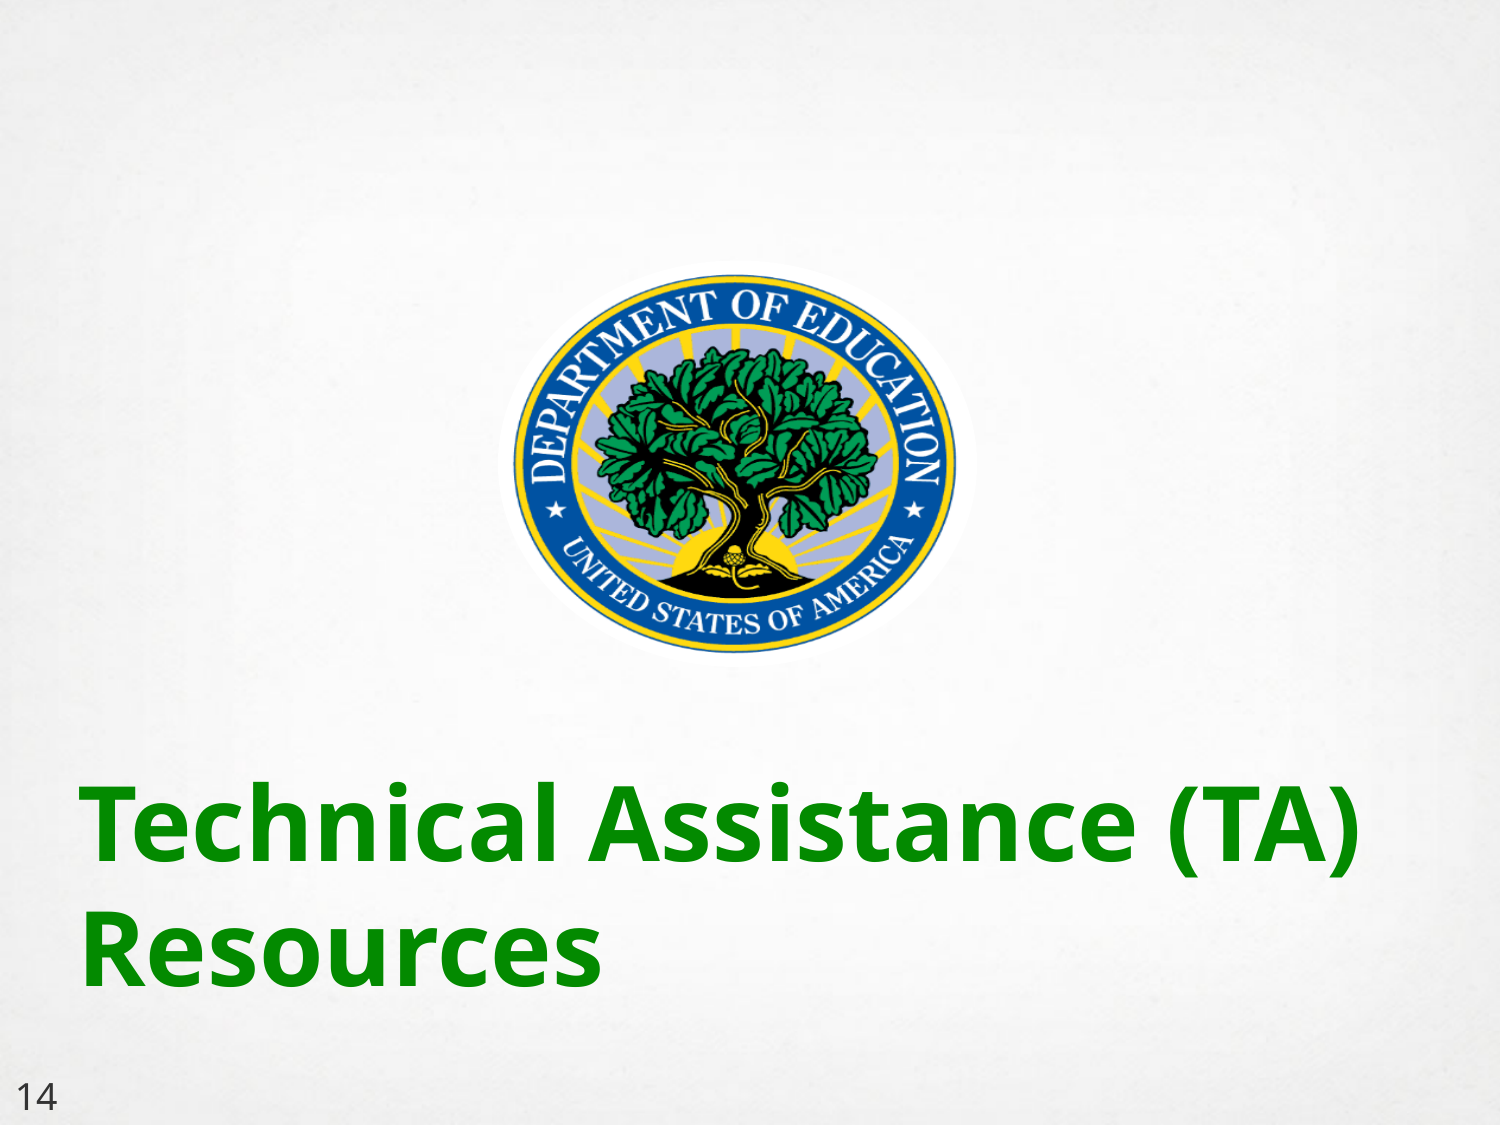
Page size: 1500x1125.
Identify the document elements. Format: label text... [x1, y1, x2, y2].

text_box [497, 260, 978, 668]
picture [0, 0, 1500, 1065]
slide_number 14 [0, 1065, 88, 1125]
title Technical Assistance (TA) Resources [62, 750, 1500, 1125]
